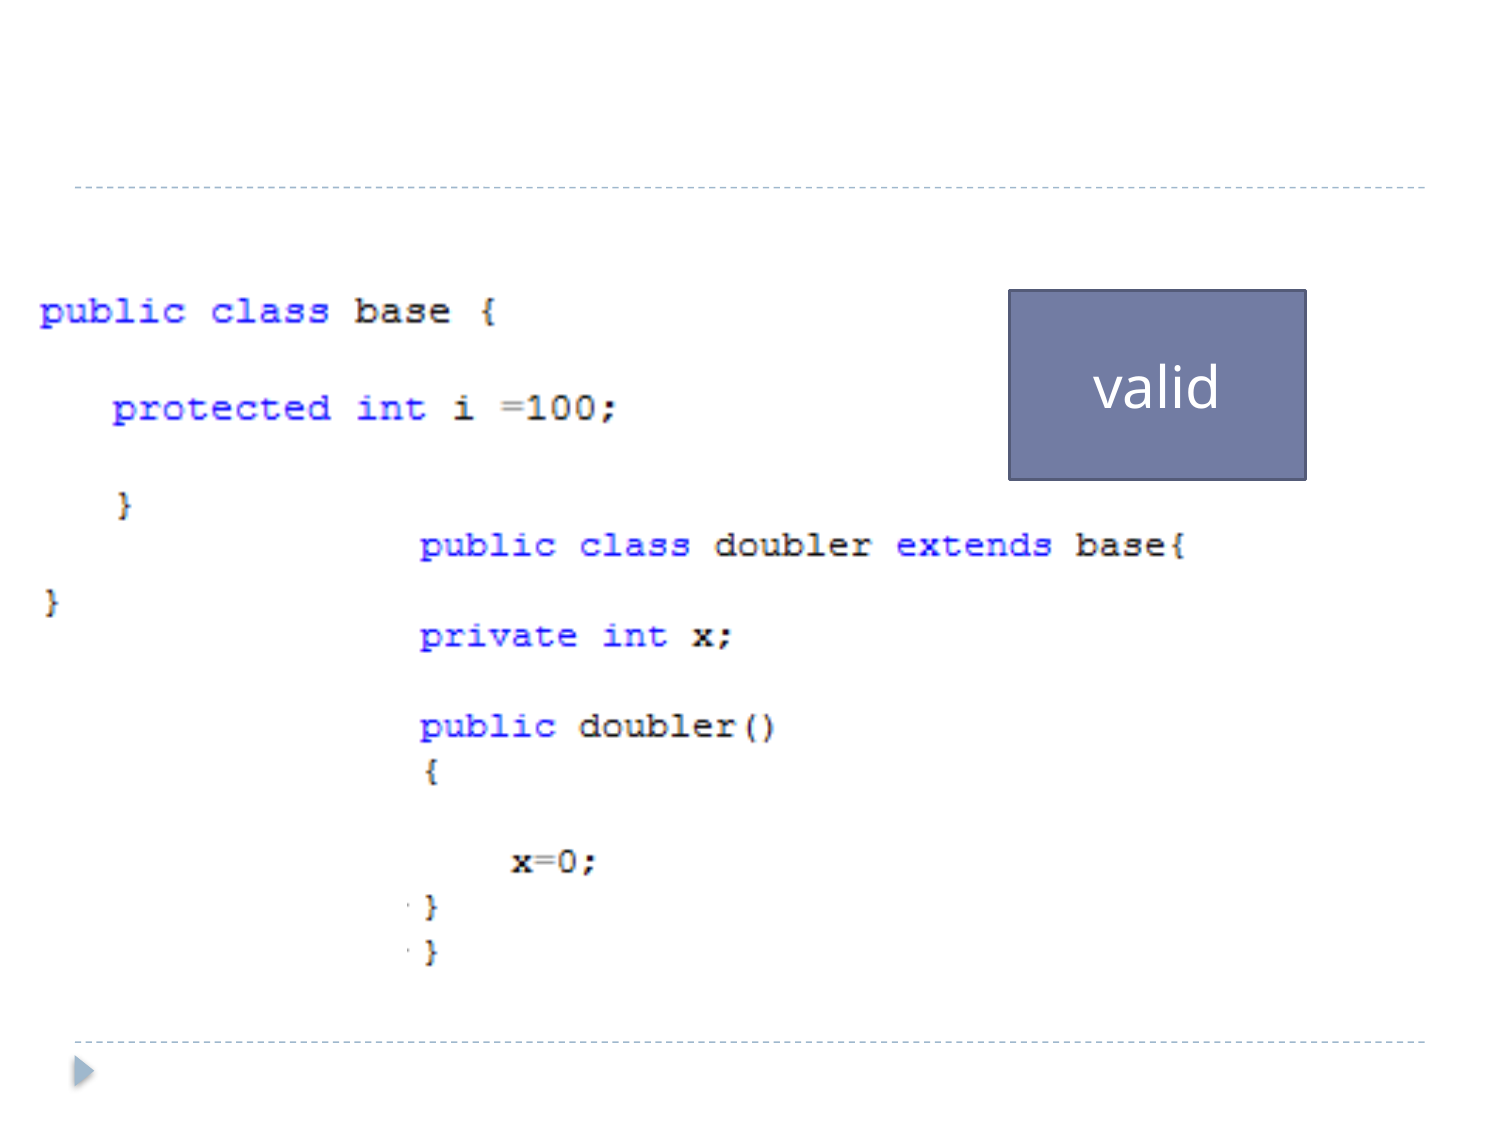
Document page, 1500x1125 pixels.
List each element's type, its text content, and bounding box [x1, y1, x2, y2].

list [29, 278, 786, 624]
text_box valid [1008, 289, 1307, 481]
picture [407, 503, 1388, 1027]
